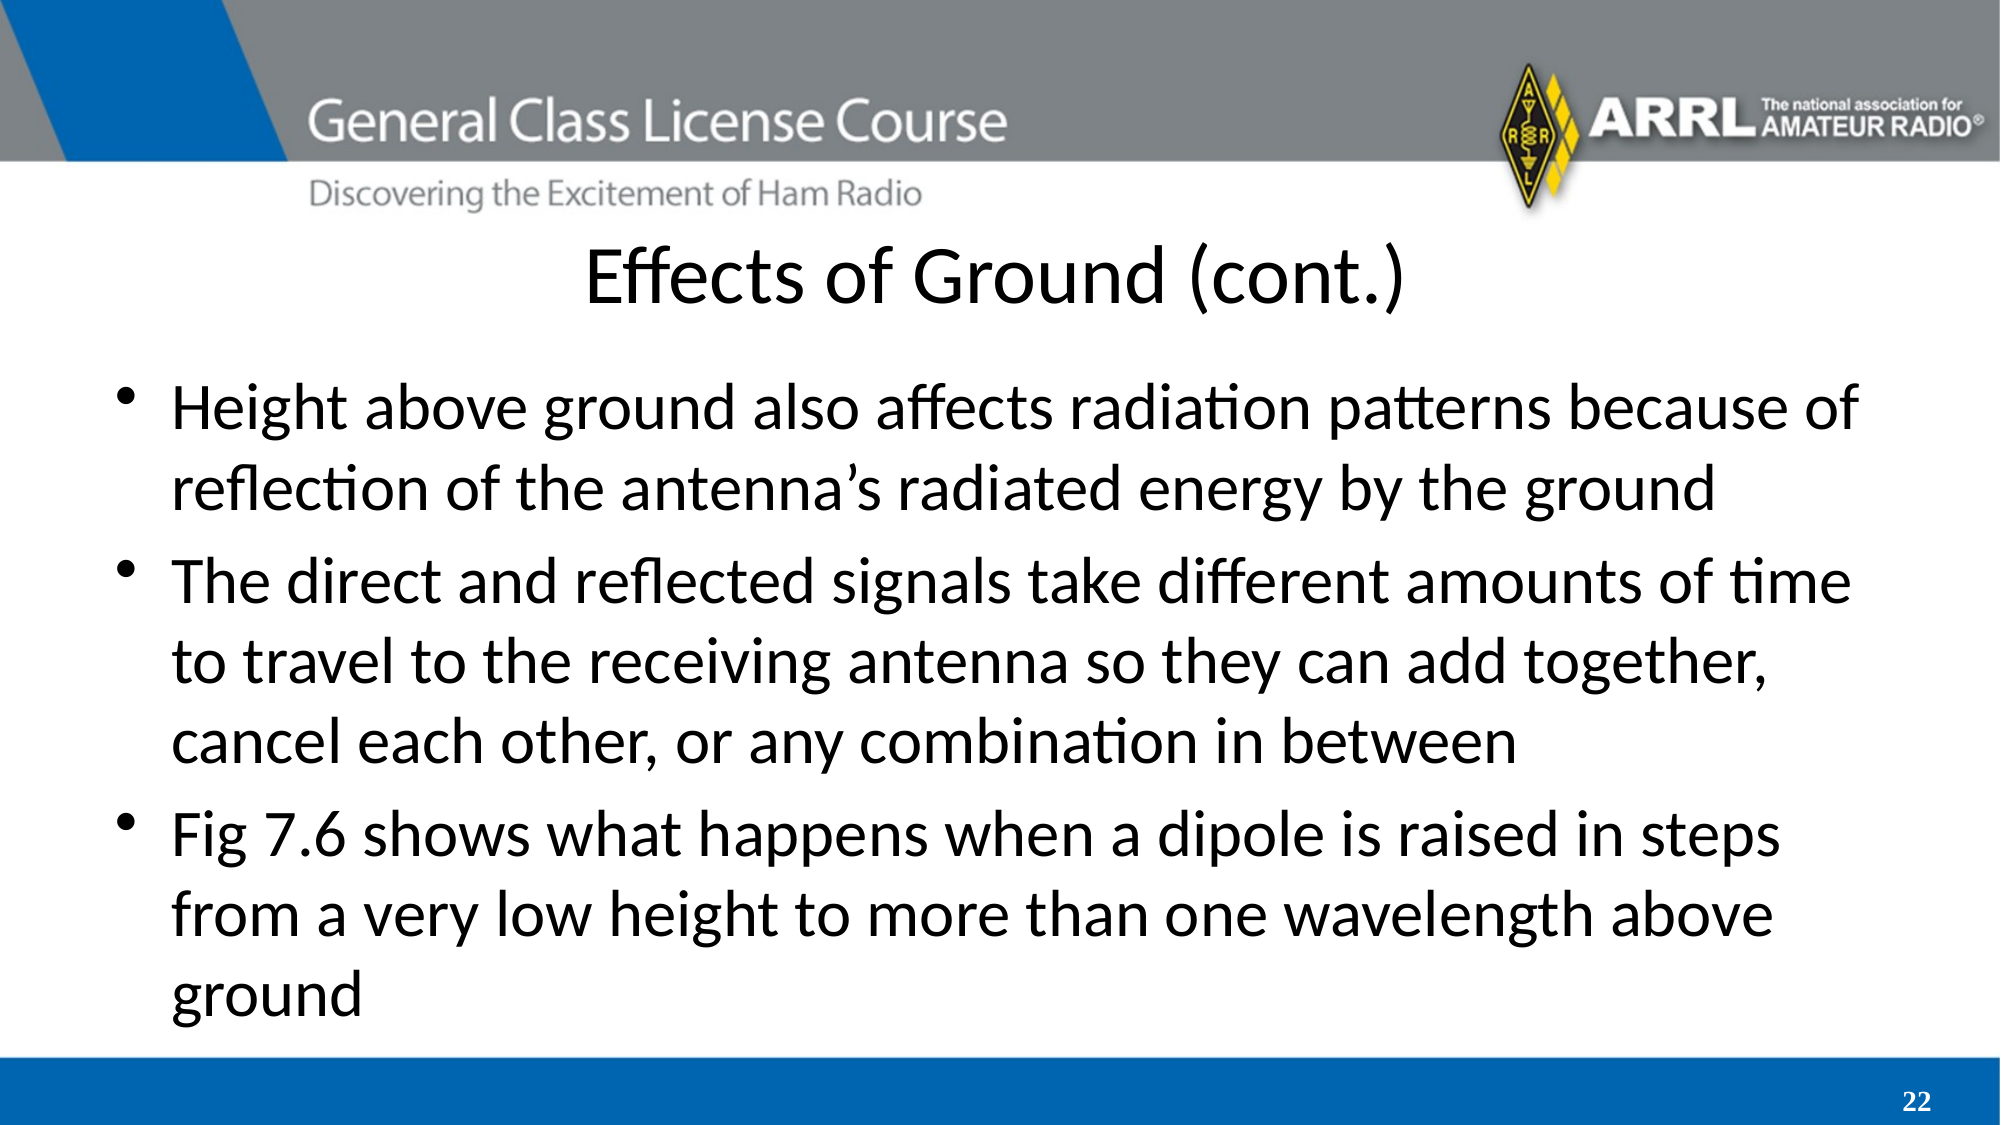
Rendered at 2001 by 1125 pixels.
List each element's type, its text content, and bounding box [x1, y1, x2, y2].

title Effects of Ground (cont.) [96, 212, 1897, 356]
picture [0, 0, 2001, 1125]
list Height above ground also affects radiation patterns because of reflection of the antenna’s radiated energy by the ground The direct and reflected signals take different amounts of time to travel to the receiving antenna so they can add together, cancel each other, or any combination in between Fig 7.6 shows what happens when a dipole is raised in steps from a very low height to more than one wavelength above ground [99, 355, 1900, 1075]
